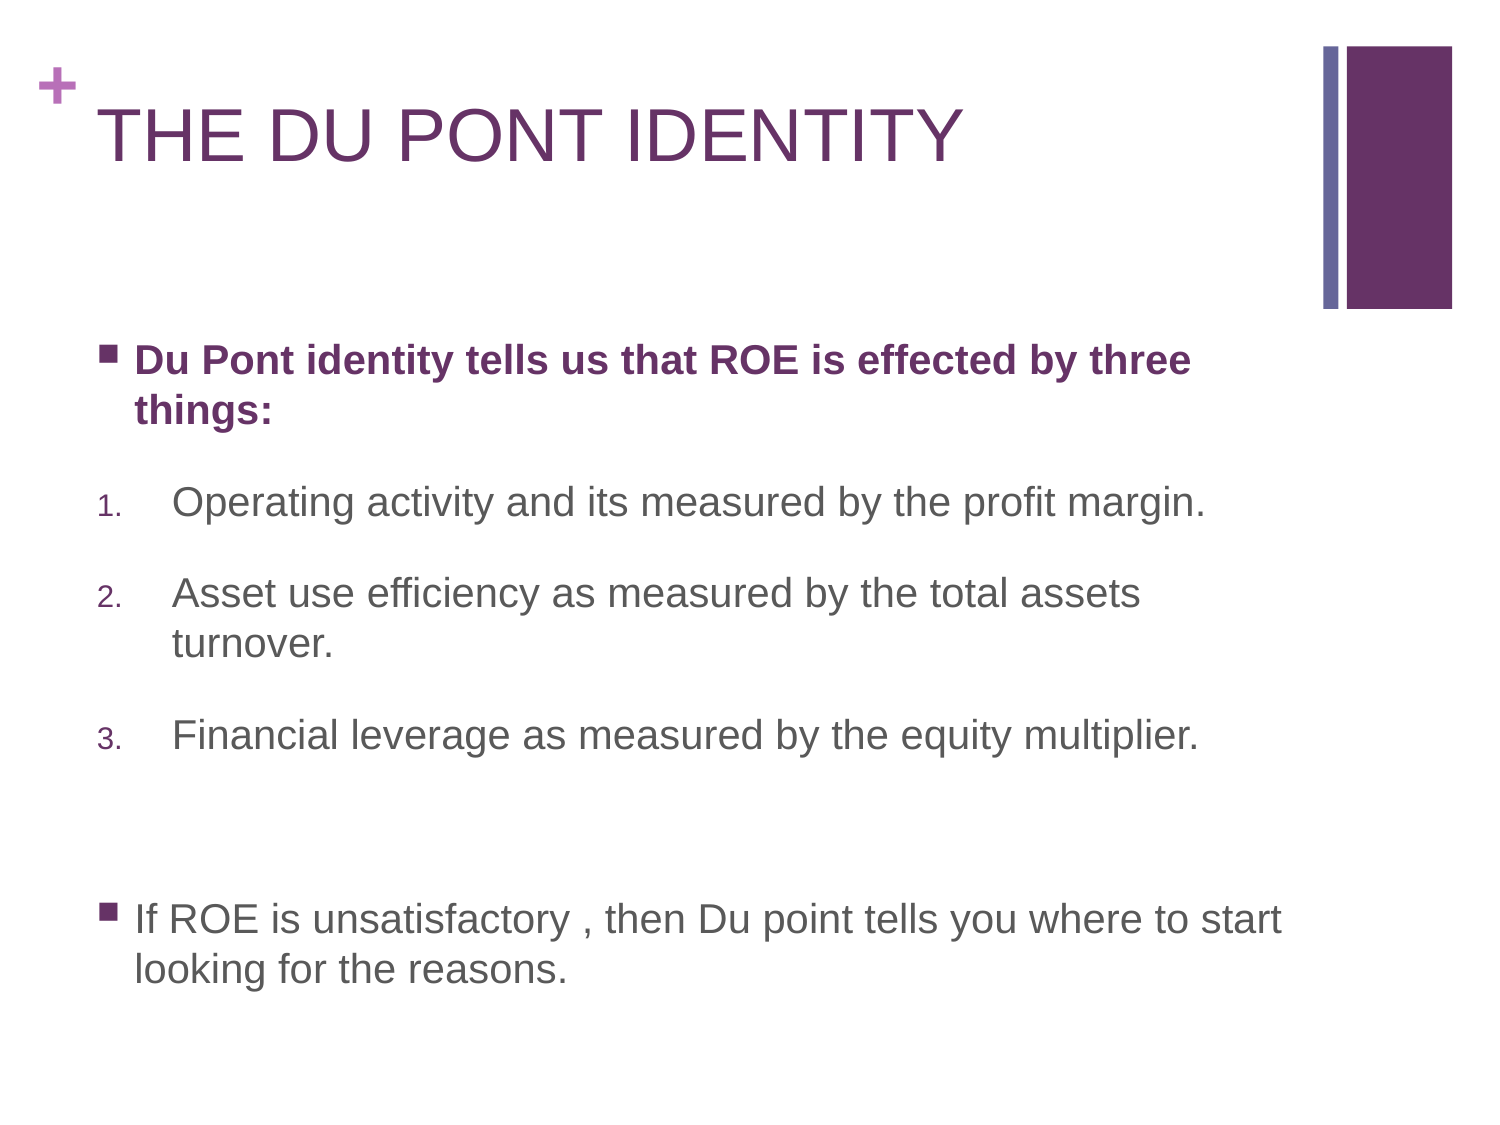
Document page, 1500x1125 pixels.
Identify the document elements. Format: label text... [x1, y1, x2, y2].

list Du Pont identity tells us that ROE is effected by three things: Operating activity and its measured by the profit margin. Asset use efficiency as measured by the total assets turnover. Financial leverage as measured by the equity multiplier. If ROE is unsatisfactory , then Du point tells you where to start looking for the reasons. [81, 324, 1322, 1005]
title THE DU PONT IDENTITY [81, 79, 1322, 211]
